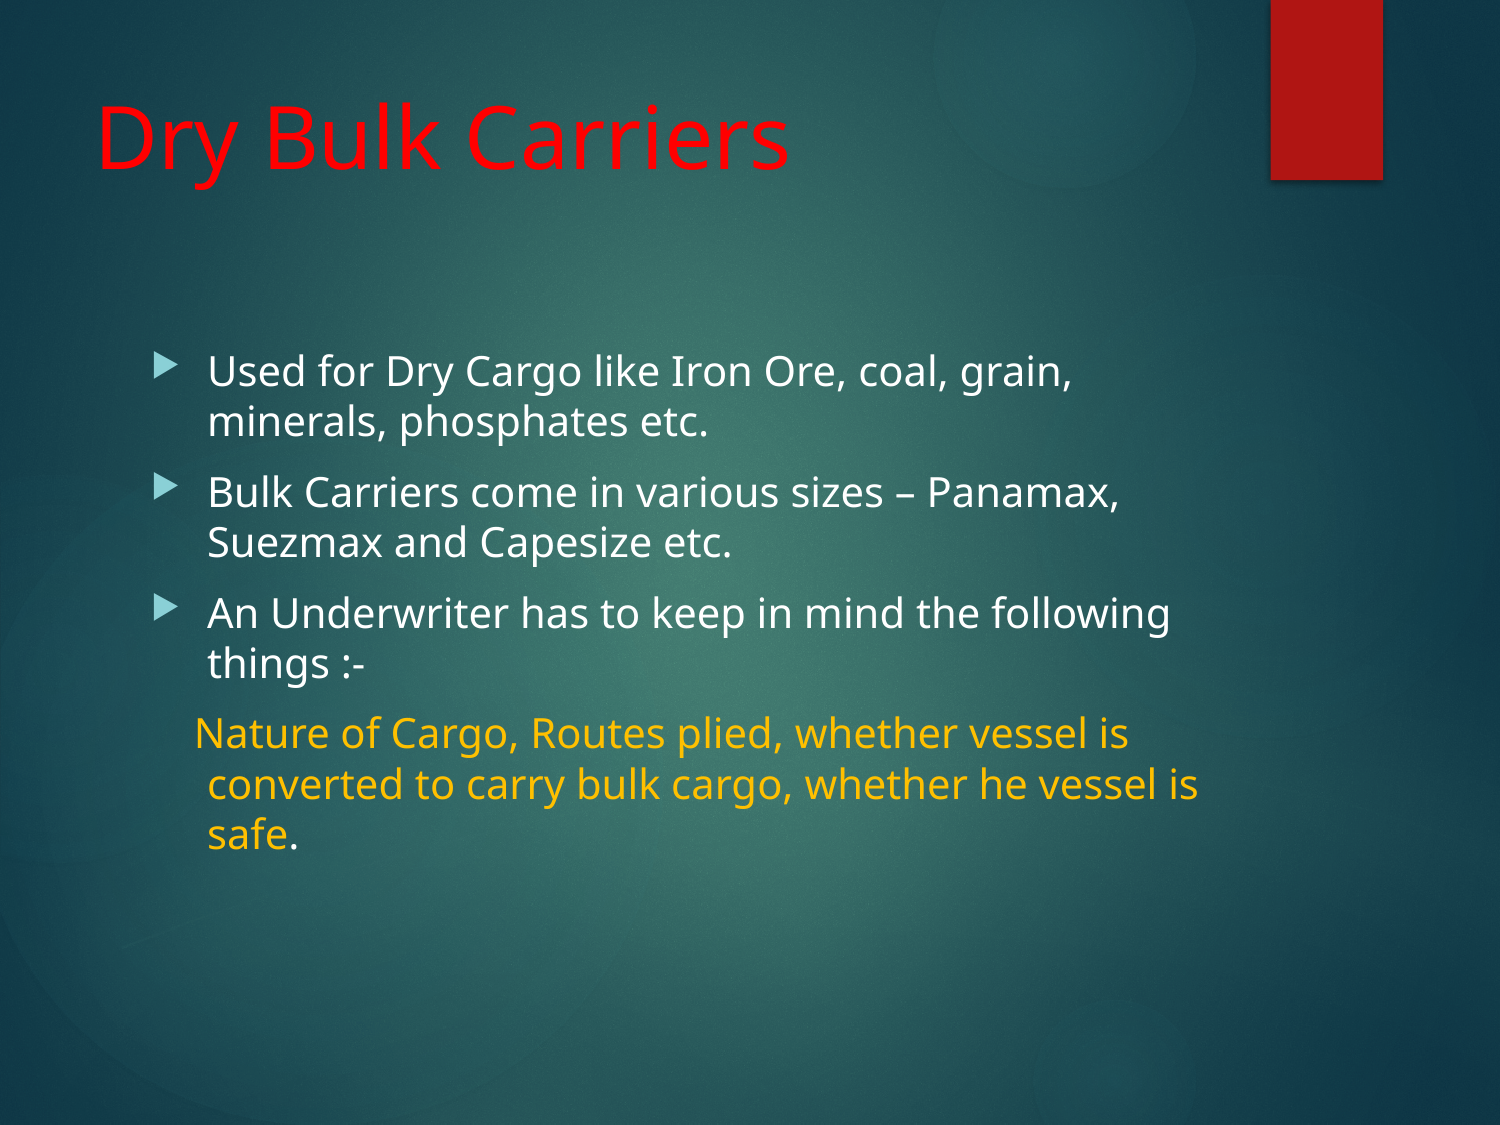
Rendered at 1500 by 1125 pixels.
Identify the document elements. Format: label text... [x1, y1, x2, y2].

list Used for Dry Cargo like Iron Ore, coal, grain, minerals, phosphates etc. Bulk Carriers come in various sizes – Panamax, Suezmax and Capesize etc. An Underwriter has to keep in mind the following things :- Nature of Cargo, Routes plied, whether vessel is converted to carry bulk cargo, whether he vessel is safe. [135, 336, 1237, 1025]
title Dry Bulk Carriers [79, 74, 1237, 304]
